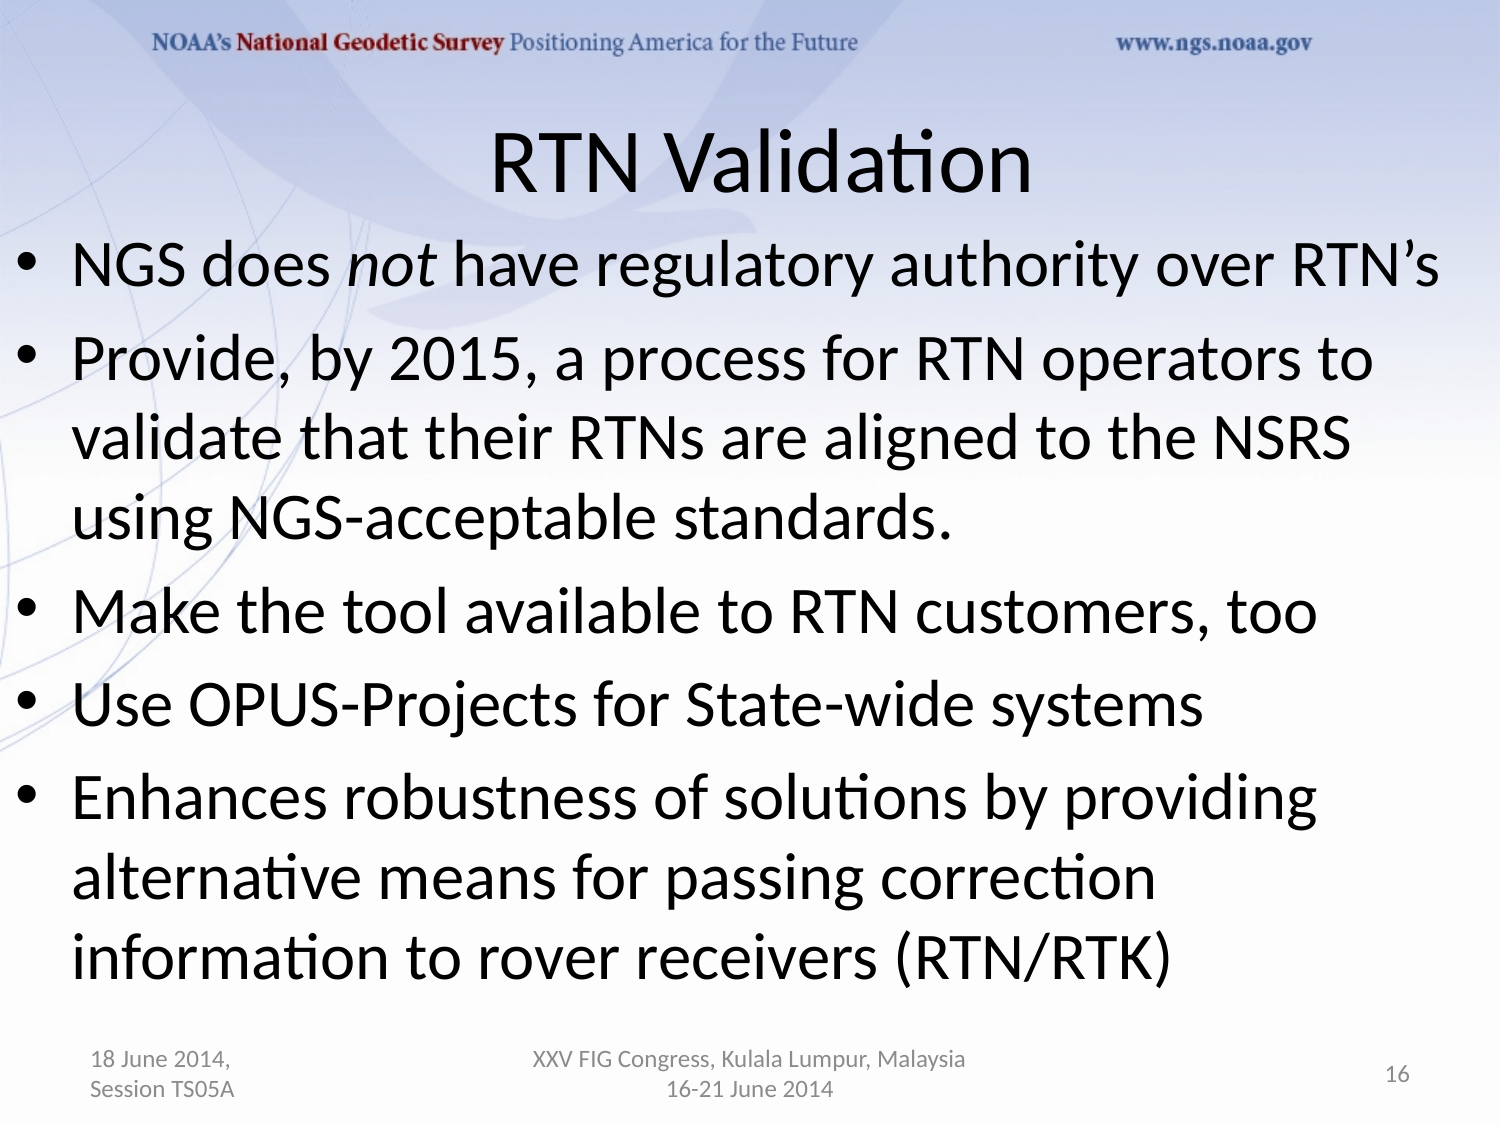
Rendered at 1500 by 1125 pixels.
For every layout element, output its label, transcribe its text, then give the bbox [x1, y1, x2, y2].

title RTN Validation [87, 62, 1438, 212]
picture [0, 1038, 1500, 1125]
list NGS does not have regulatory authority over RTN’s Provide, by 2015, a process for RTN operators to validate that their RTNs are aligned to the NSRS using NGS-acceptable standards. Make the tool available to RTN customers, too Use OPUS-Projects for State-wide systems Enhances robustness of solutions by providing alternative means for passing correction information to rover receivers (RTN/RTK) [0, 212, 1500, 1038]
slide_number 16 [1074, 1042, 1425, 1103]
picture [0, 0, 1500, 212]
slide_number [75, 1042, 425, 1103]
footer XXV FIG Congress, Kulala Lumpur, Malaysia 16-21 June 2014 [512, 1042, 988, 1103]
